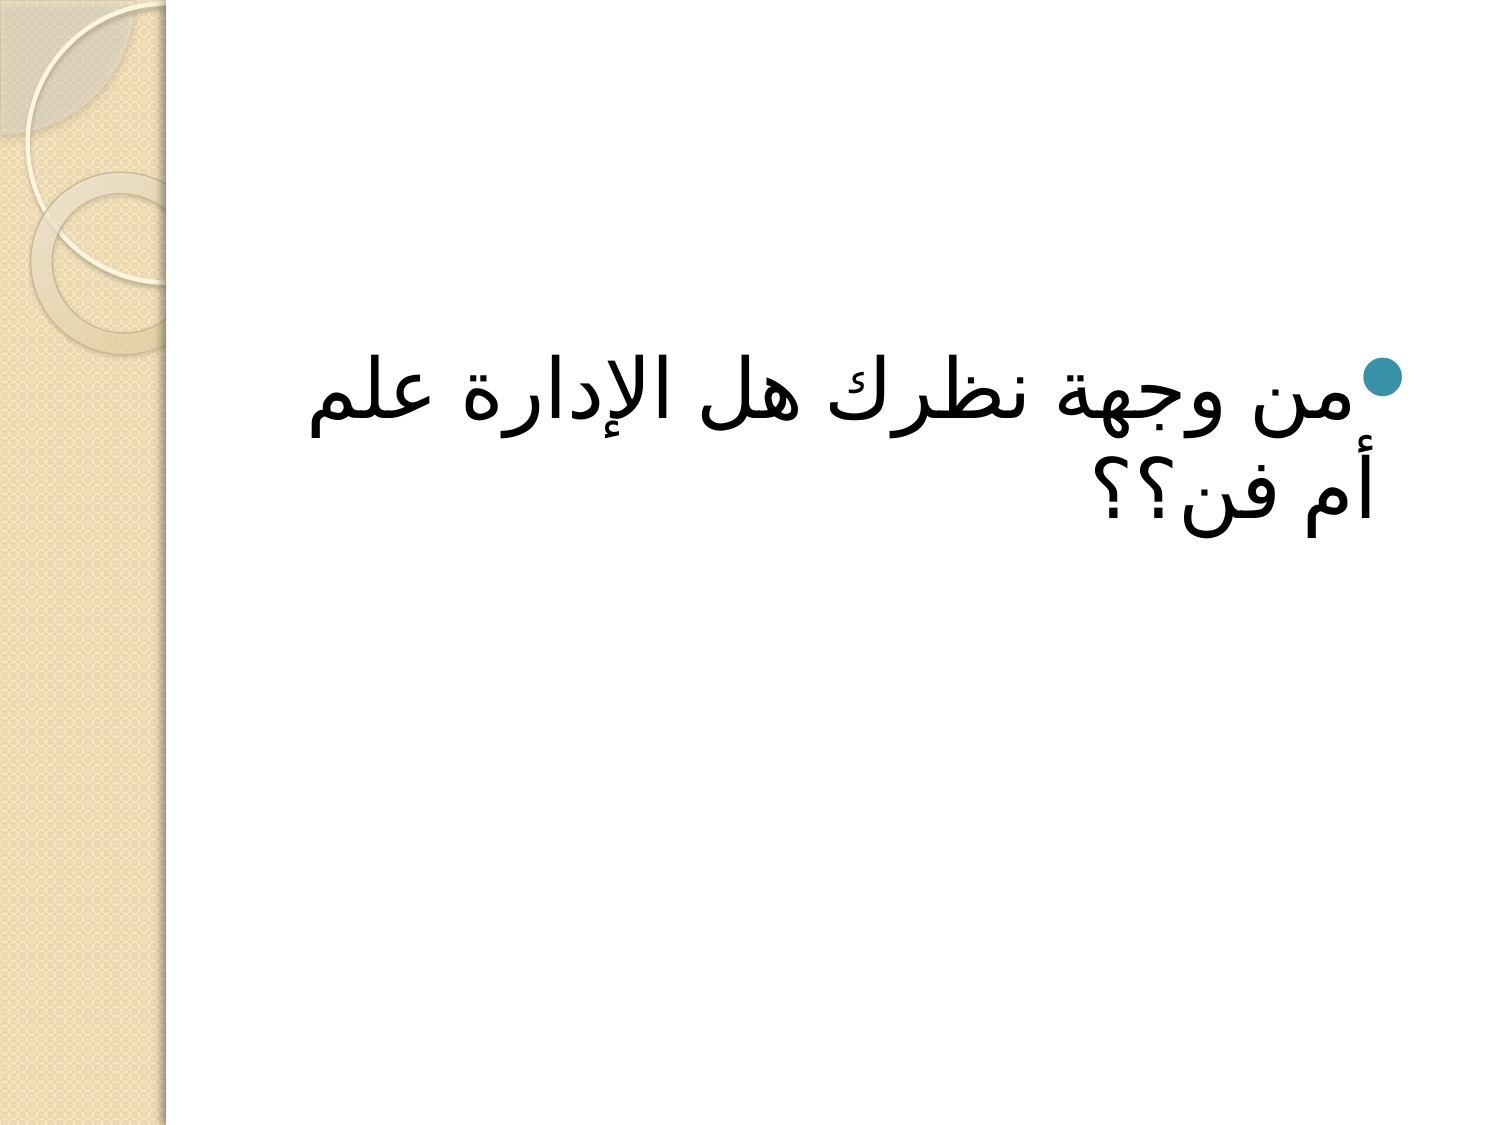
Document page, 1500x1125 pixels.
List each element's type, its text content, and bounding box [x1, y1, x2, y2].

list من وجهة نظرك هل الإدارة علم أم فن؟؟ [222, 328, 1453, 861]
